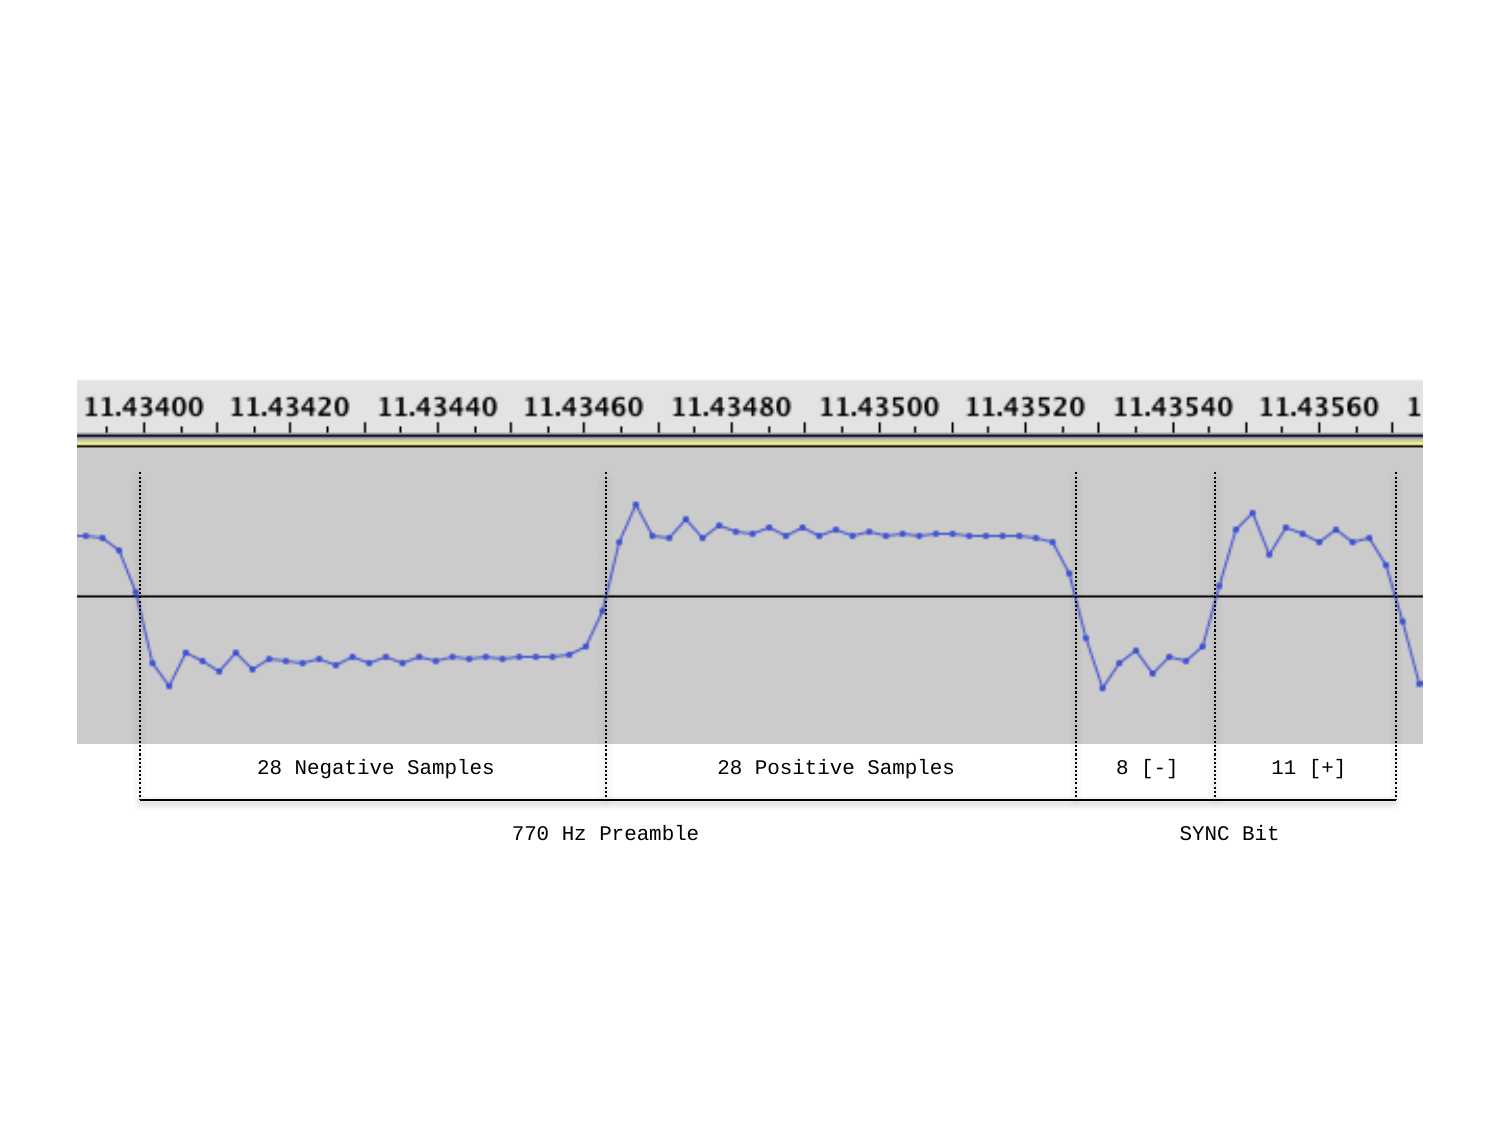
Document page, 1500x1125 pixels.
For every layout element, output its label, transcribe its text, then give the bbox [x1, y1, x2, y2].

text_box SYNC Bit [1036, 812, 1423, 853]
text_box 28 Positive Samples [642, 752, 1030, 786]
text_box 28 Negative Samples [182, 752, 570, 786]
text_box 770 Hz Preamble [412, 812, 799, 853]
text_box 11 [+] [1256, 752, 1362, 786]
text_box 8 [-] [1095, 752, 1200, 786]
picture [76, 378, 1424, 744]
